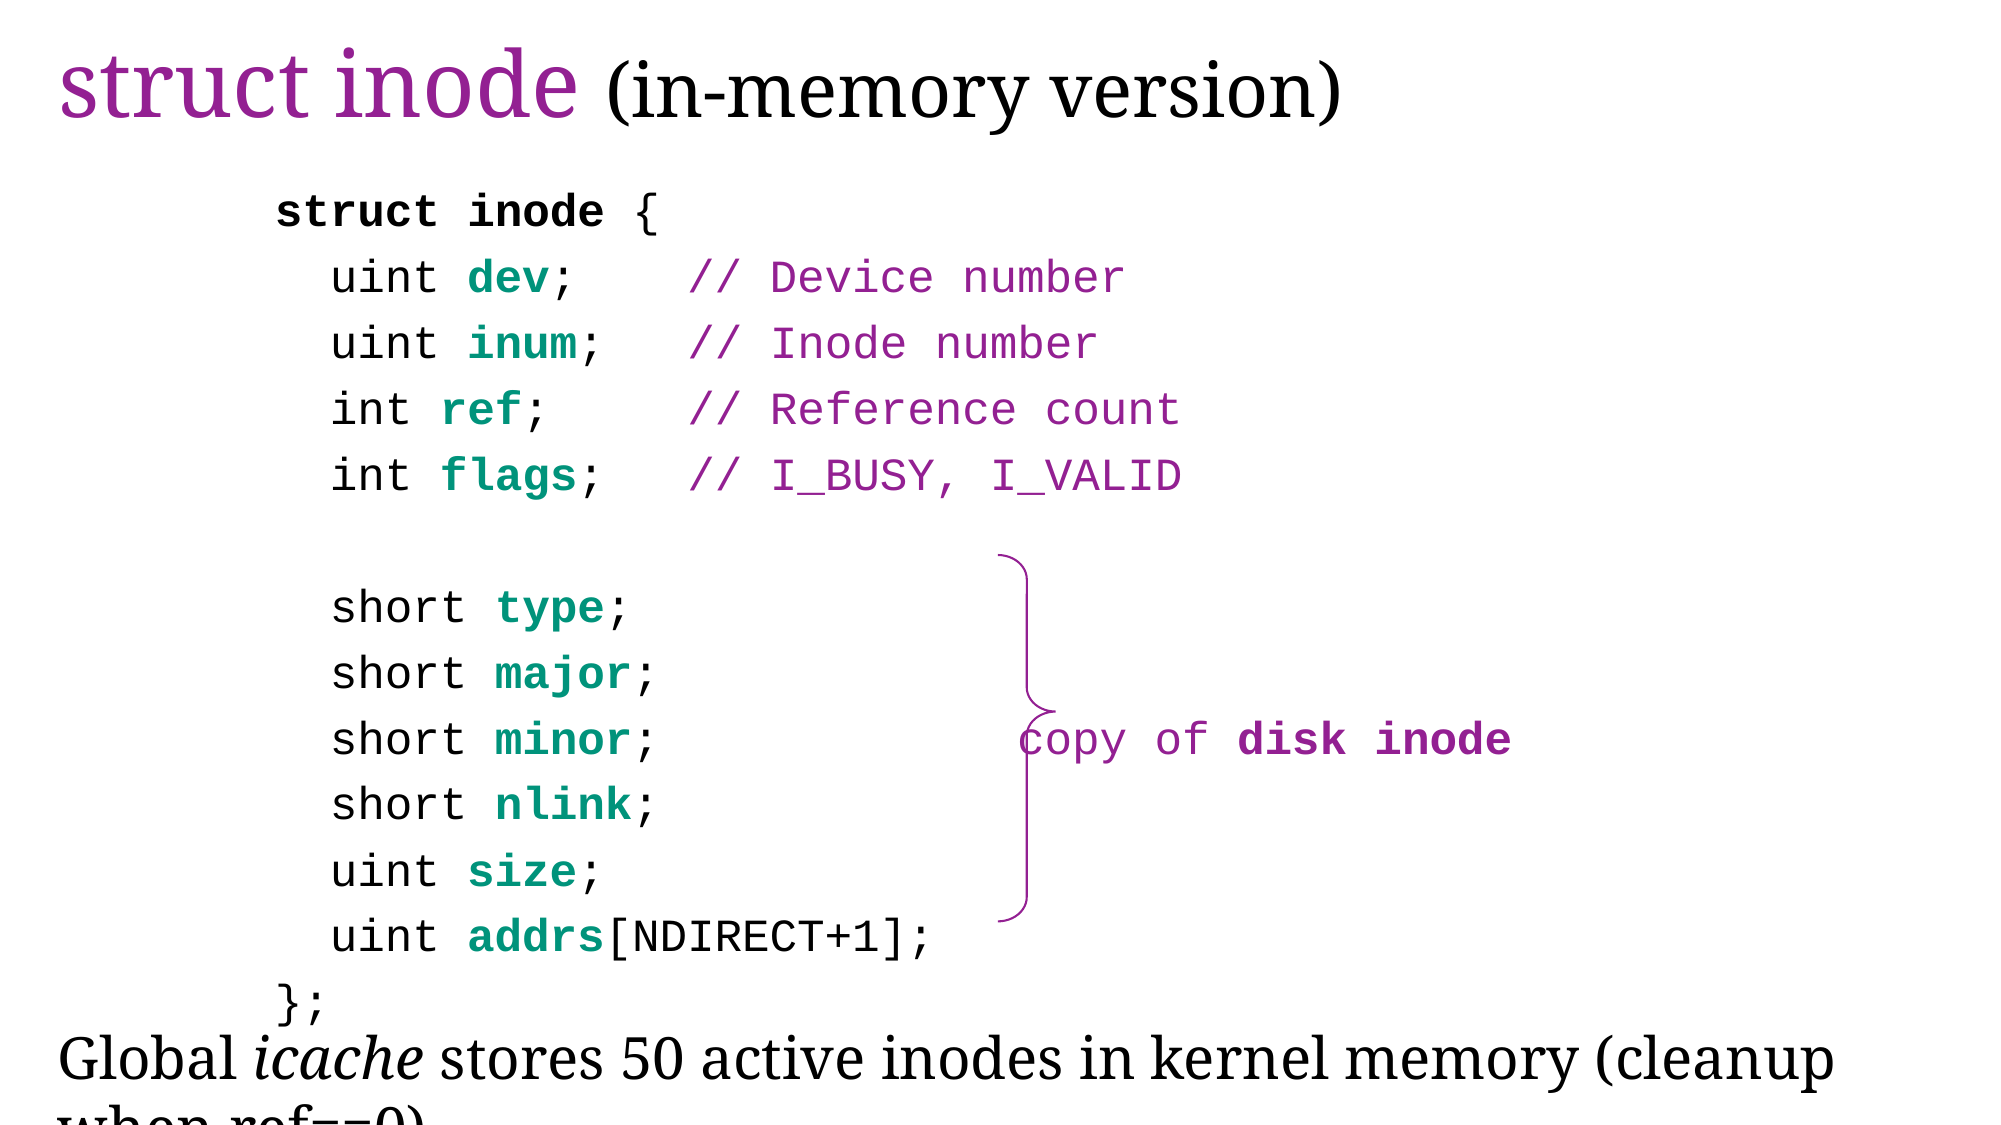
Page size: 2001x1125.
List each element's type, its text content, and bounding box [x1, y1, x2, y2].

text_box Global icache stores 50 active inodes in kernel memory (cleanup when ref==0) [43, 1013, 1953, 1125]
list struct inode { uint dev; // Device number uint inum; // Inode number int ref; // Reference count int flags; // I_BUSY, I_VALID short type; short major; short minor; copy of disk inode short nlink; uint size; uint addrs[NDIRECT+1]; }; [259, 179, 1794, 1013]
text_box [997, 554, 1056, 922]
title struct inode (in-memory version) [43, 25, 1953, 150]
